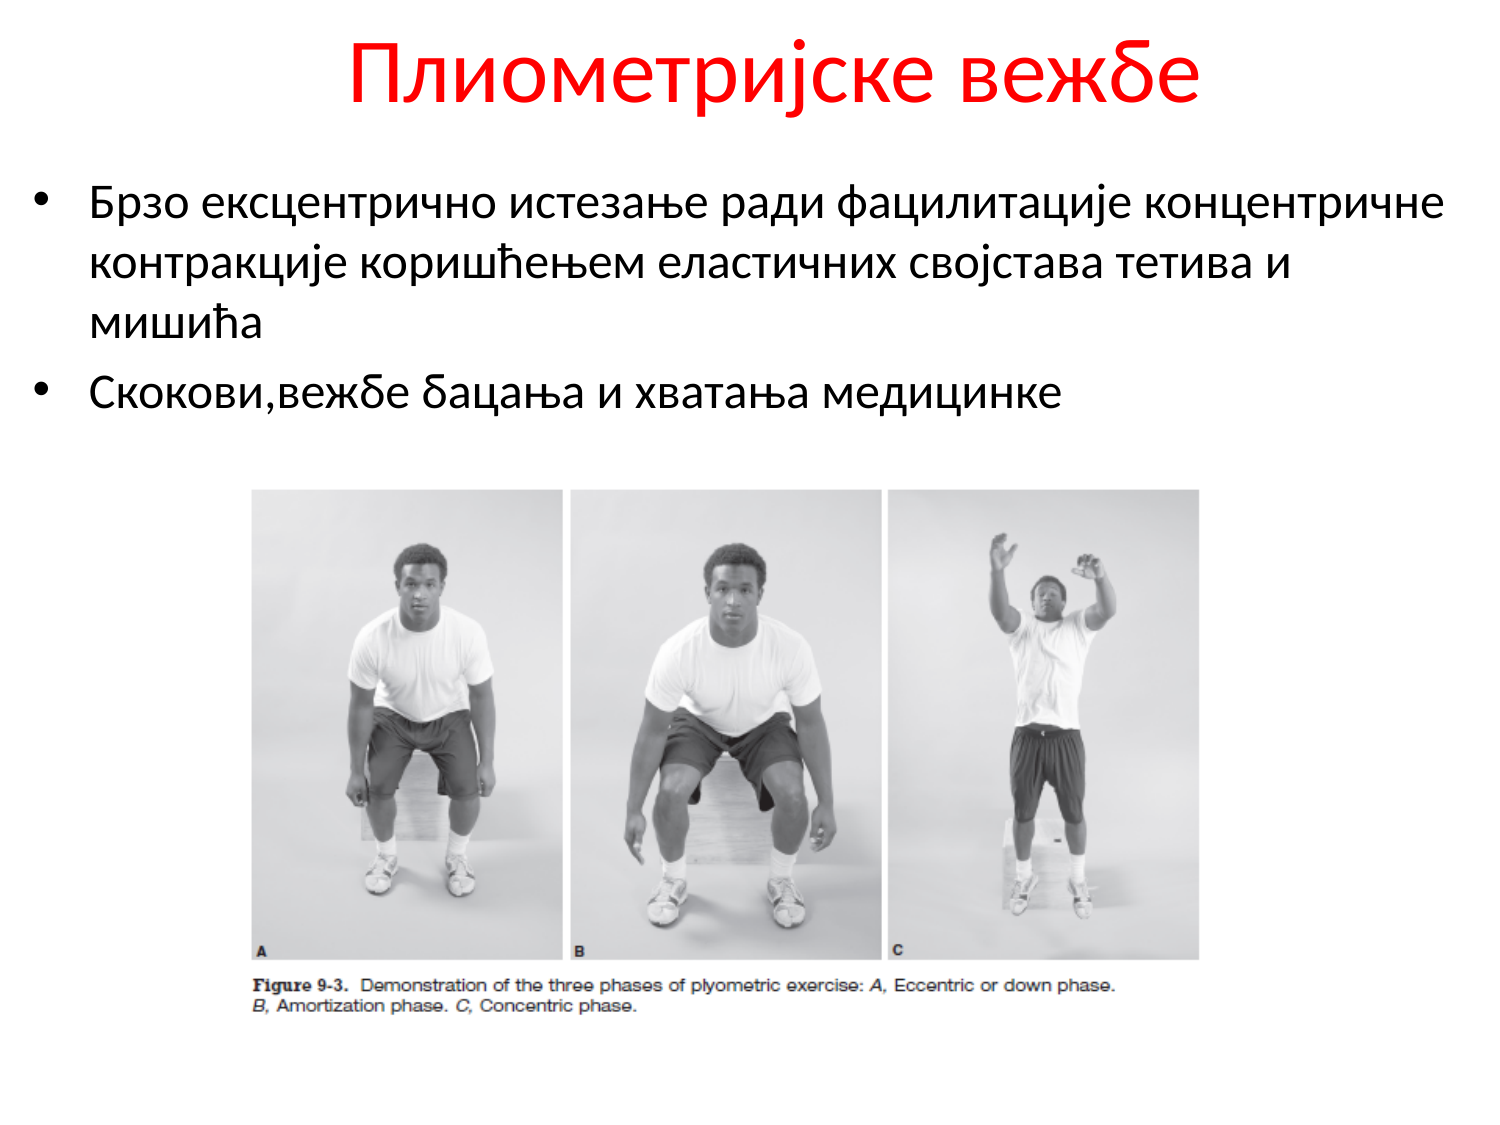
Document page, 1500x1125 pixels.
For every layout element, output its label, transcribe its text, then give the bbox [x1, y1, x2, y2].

picture [229, 479, 1215, 1026]
title Плиометријске вежбе [100, 0, 1451, 160]
list Брзо ексцентрично истезање ради фацилитације концентричне контракције коришћењем еластичних својстава тетива и мишића Скокови,вежбе бацања и хватања медицинке [17, 160, 1483, 904]
